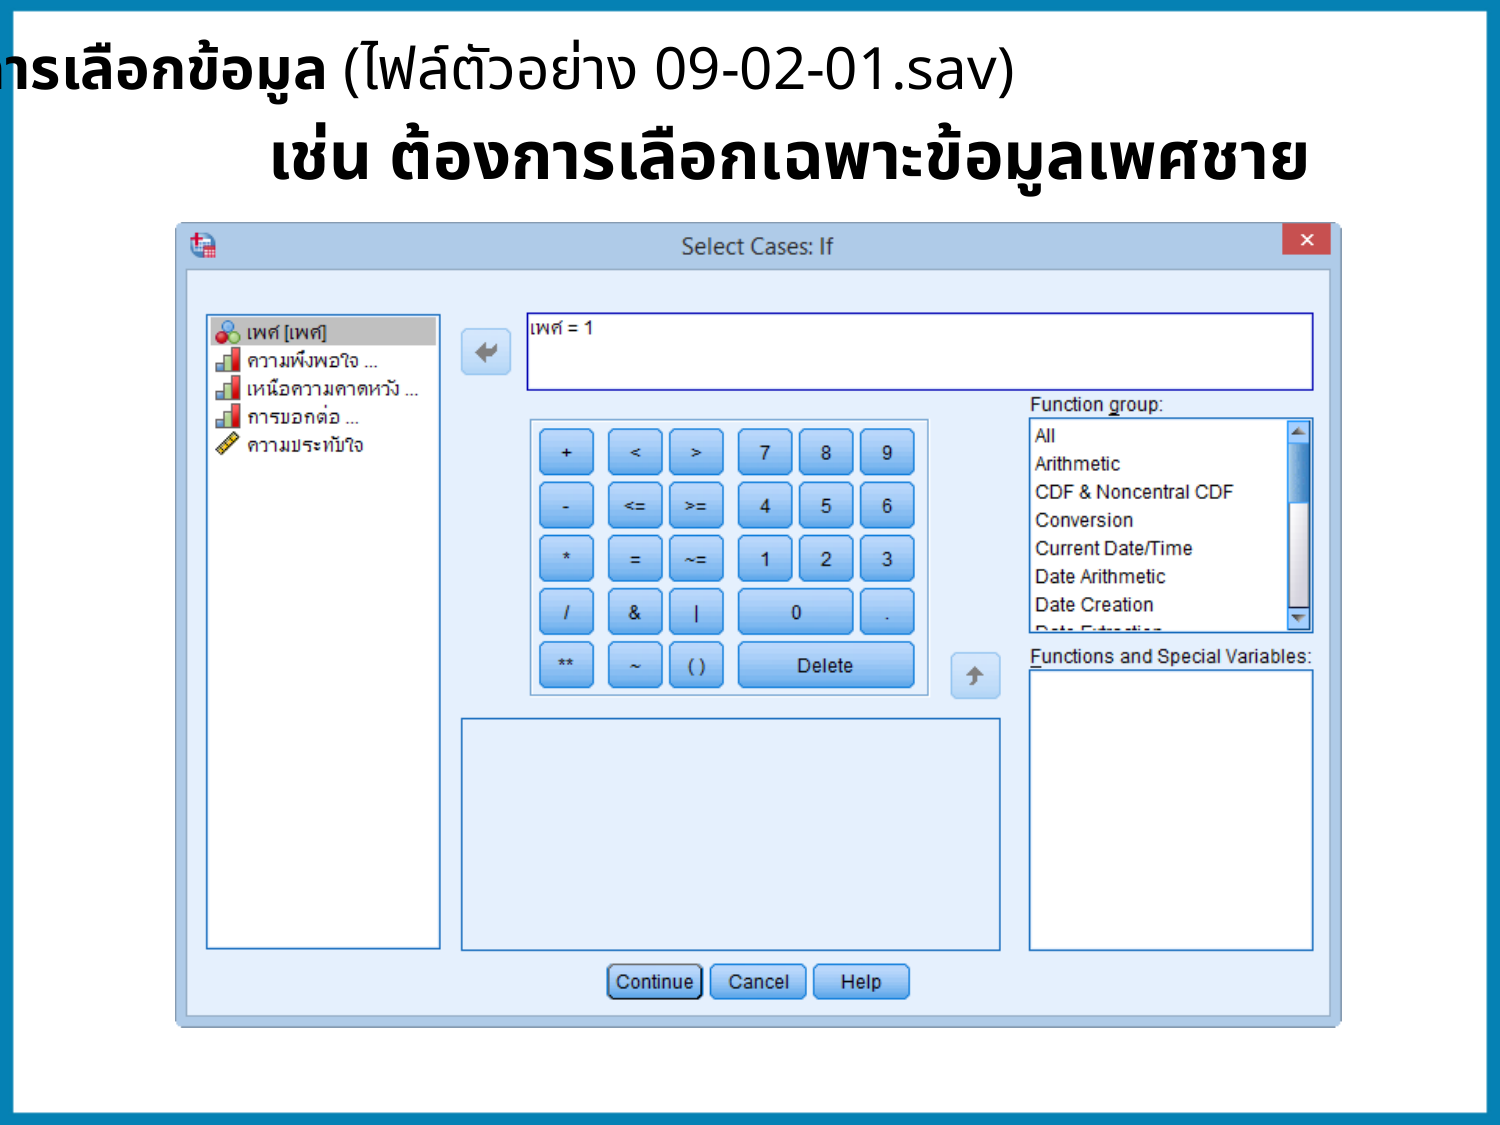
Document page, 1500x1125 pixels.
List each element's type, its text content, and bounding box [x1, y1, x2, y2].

text_box เช่น ต้องการเลือกเฉพาะข้อมูลเพศชาย [254, 105, 1327, 201]
text_box 9.3.3 การเลือกข้อมูล (ไฟล์ตัวอย่าง 09-02-01.sav) [0, 23, 1045, 109]
picture [13, 11, 1487, 1113]
